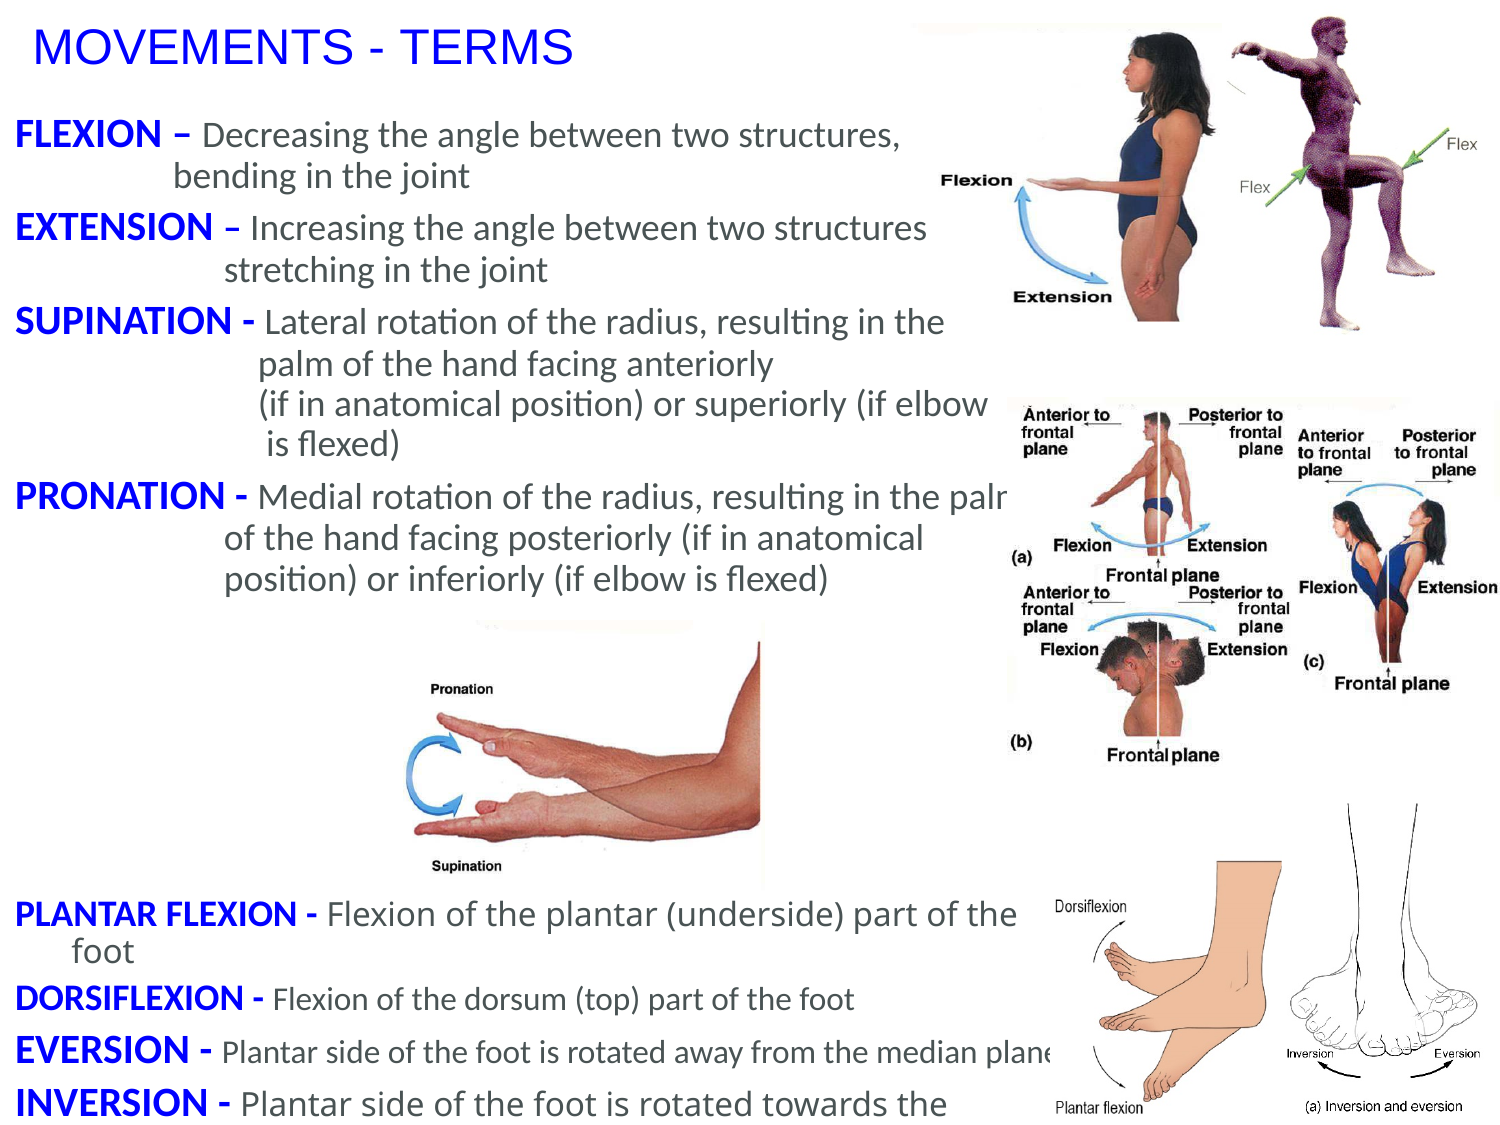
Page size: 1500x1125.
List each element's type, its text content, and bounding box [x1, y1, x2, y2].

picture [1049, 796, 1485, 1125]
picture [1007, 396, 1500, 767]
picture [888, 6, 1488, 339]
list FLEXION – Decreasing the angle between two structures, bending in the joint EXTENSION – Increasing the angle between two structures stretching in the joint SUPINATION - Lateral rotation of the radius, resulting in the palm of the hand facing anteriorly (if in anatomical position) or superiorly (if elbow is flexed) PRONATION - Medial rotation of the radius, resulting in the palm of the hand facing posteriorly (if in anatomical position) or inferiorly (if elbow is flexed) PLANTAR FLEXION - Flexion of the plantar (underside) part of the foot DORSIFLEXION - Flexion of the dorsum (top) part of the foot ЕVERSION - Plantar side of the foot is rotated away from the median plane INVERSION - Plantar side of the foot is rotated towards the median plane [0, 103, 1081, 1116]
picture [403, 620, 765, 892]
title MOVEMENTS - TERMS [0, 5, 607, 84]
